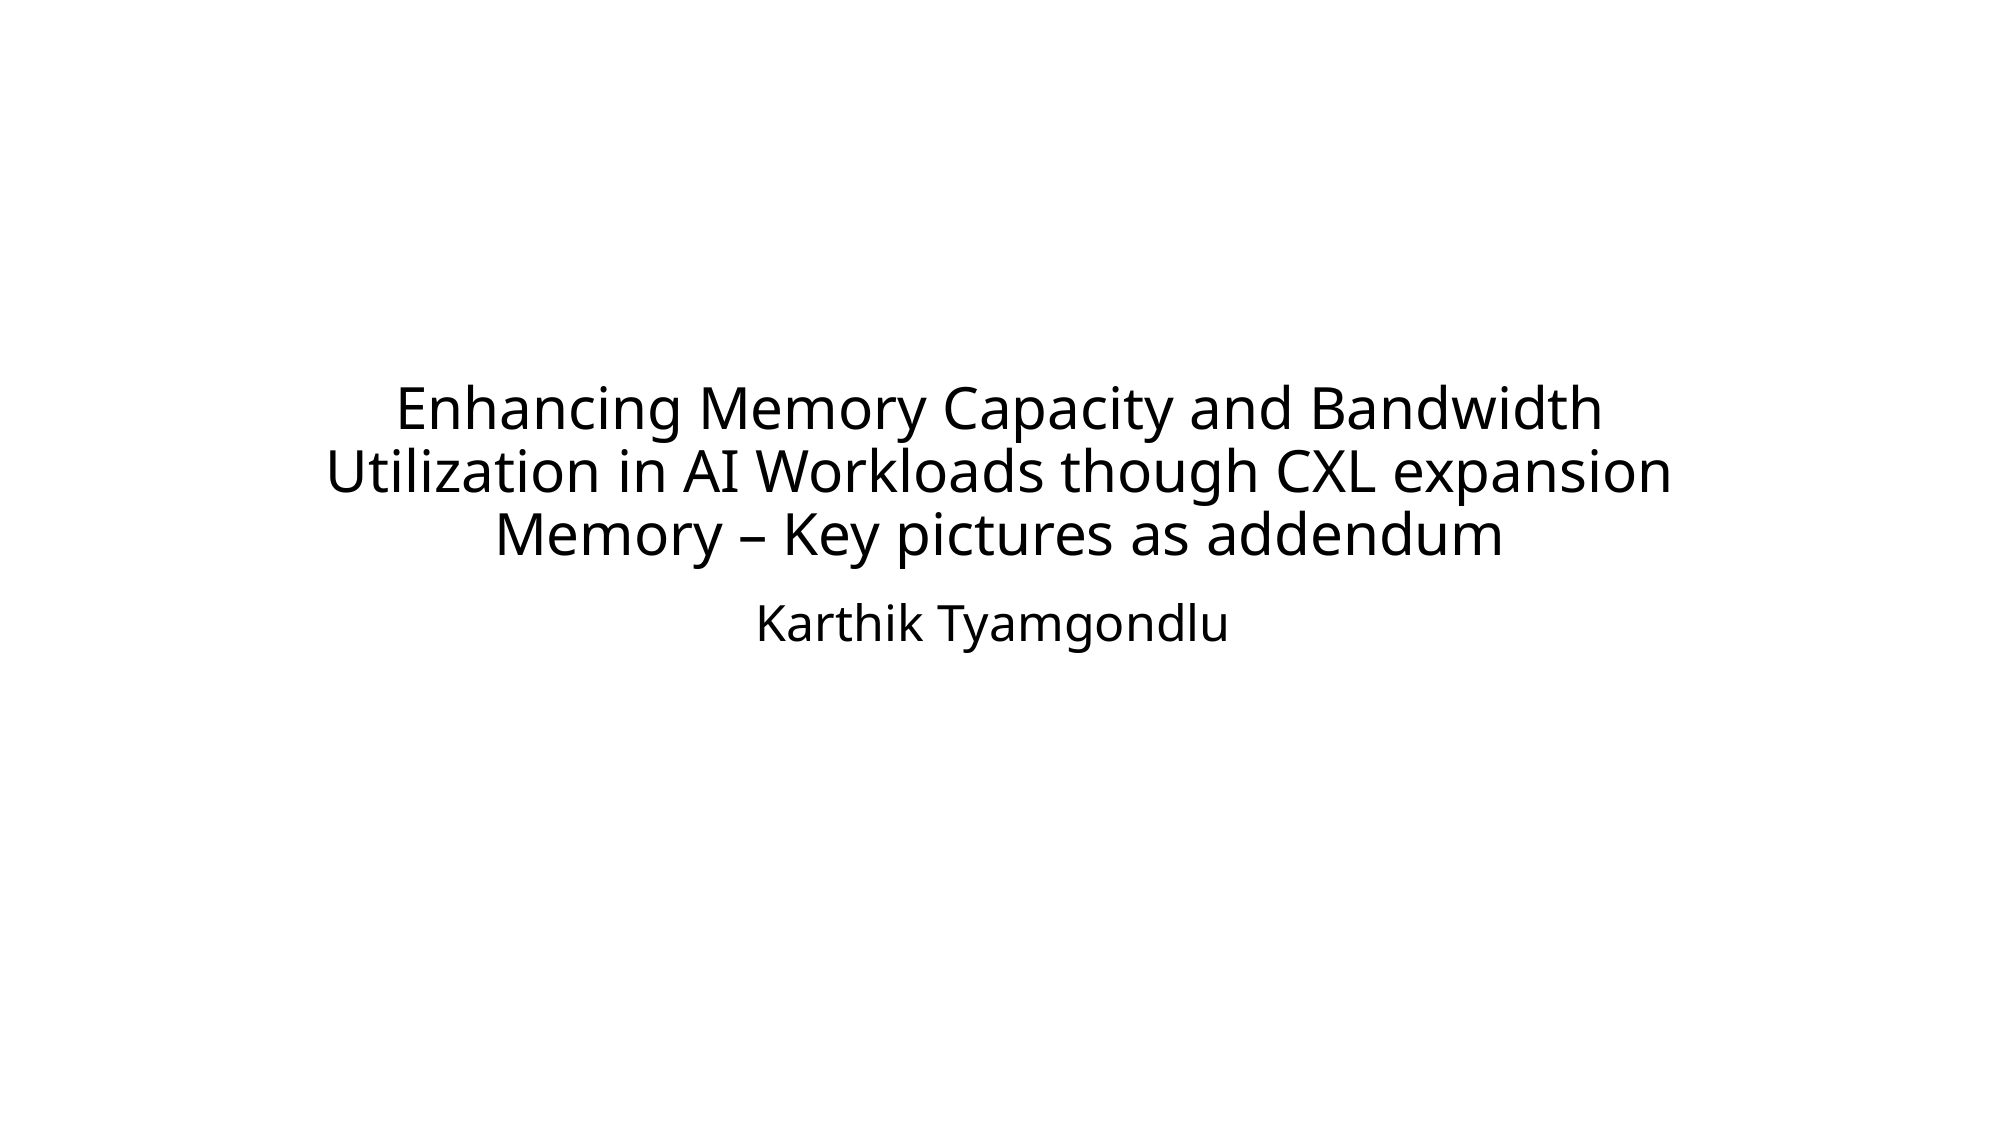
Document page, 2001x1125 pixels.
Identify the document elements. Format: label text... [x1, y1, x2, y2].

title Enhancing Memory Capacity and Bandwidth Utilization in AI Workloads though CXL expansion Memory – Key pictures as addendum [249, 184, 1750, 576]
subtitle Karthik Tyamgondlu [249, 590, 1750, 863]
